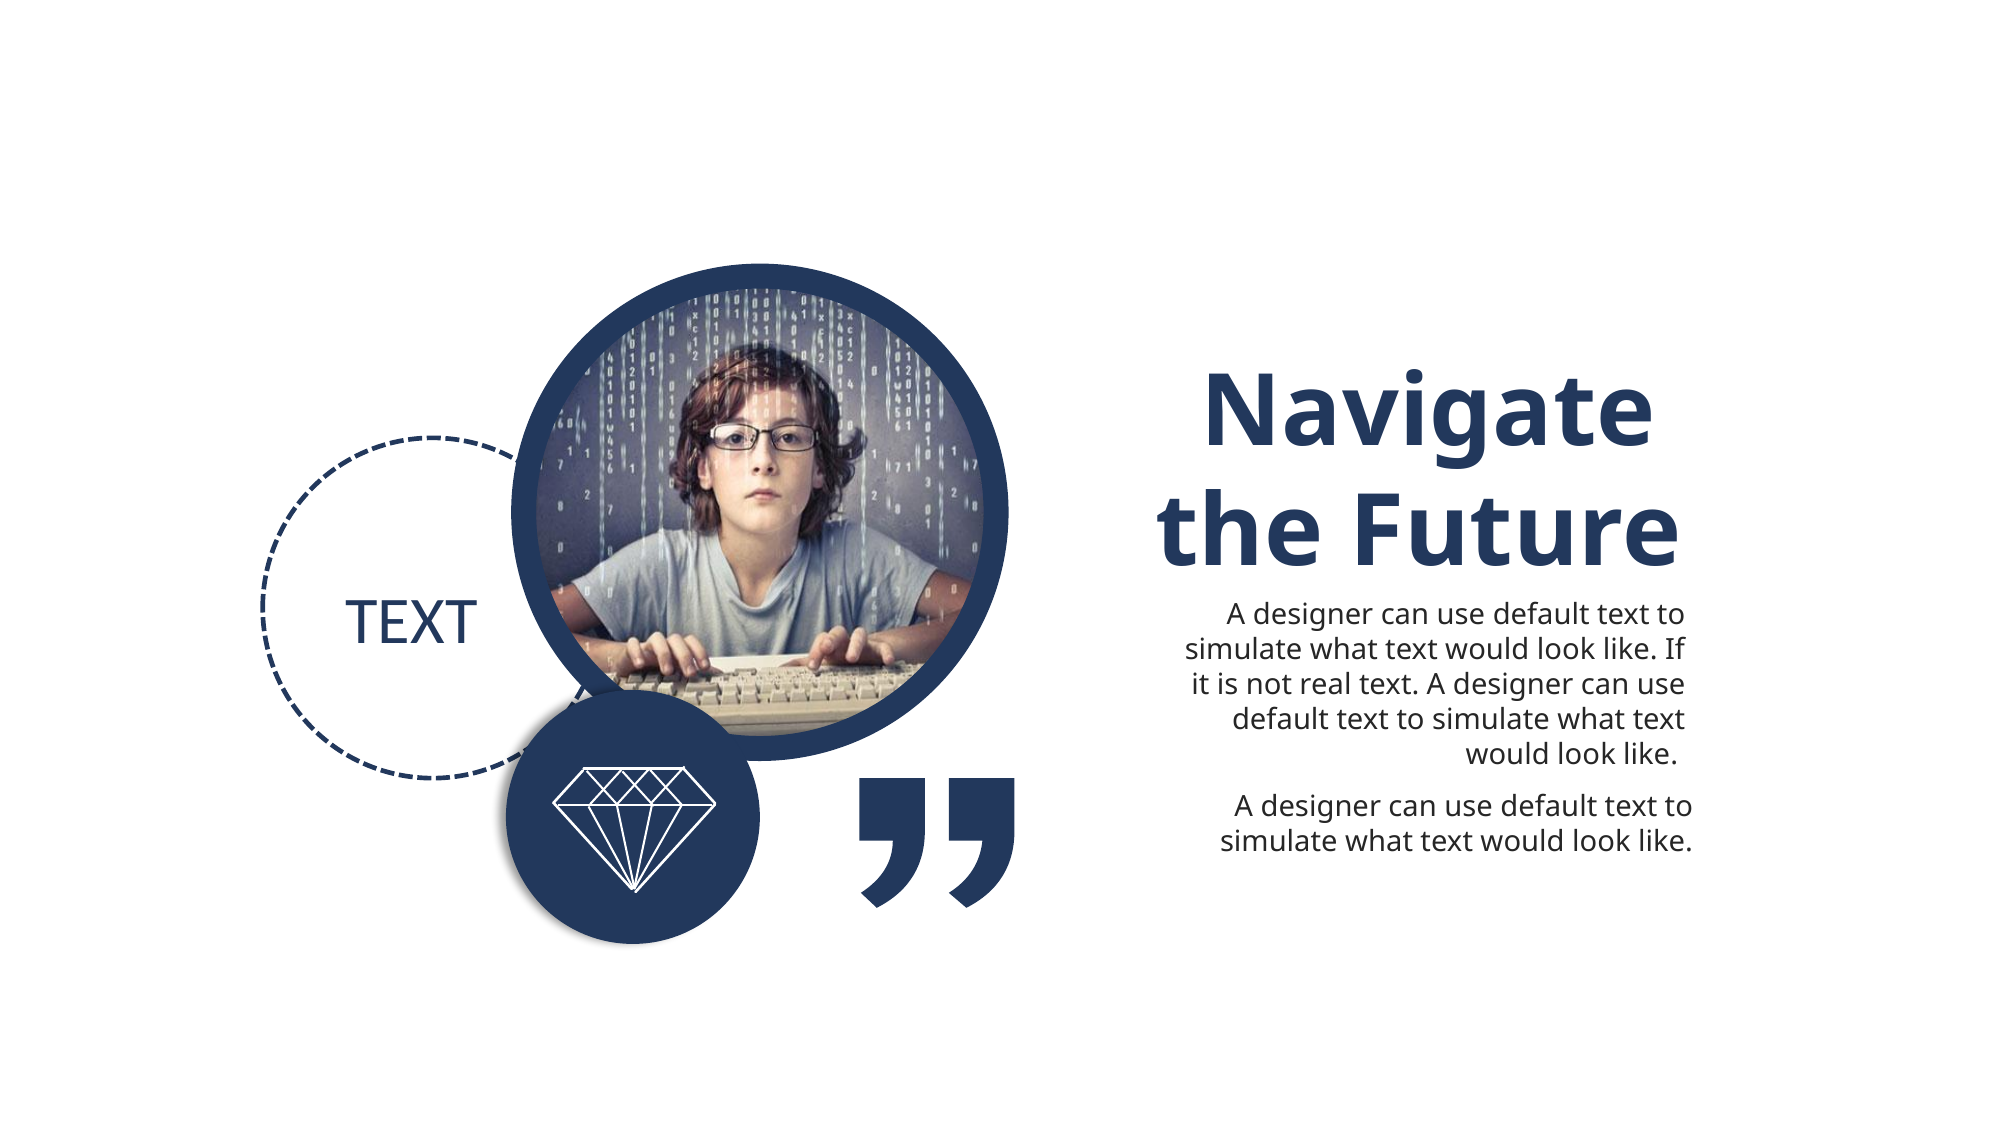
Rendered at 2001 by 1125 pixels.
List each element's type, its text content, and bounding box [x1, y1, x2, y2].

text_box A designer can use default text to simulate what text would look like. If it is not real text. A designer can use default text to simulate what text would look like. [1153, 588, 1701, 778]
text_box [262, 437, 603, 779]
text_box Navigate the Future [996, 338, 1697, 593]
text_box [553, 766, 716, 892]
text_box A designer can use default text to simulate what text would look like. [1161, 780, 1708, 865]
text_box [534, 275, 996, 750]
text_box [859, 778, 1015, 908]
text_box [504, 688, 761, 945]
